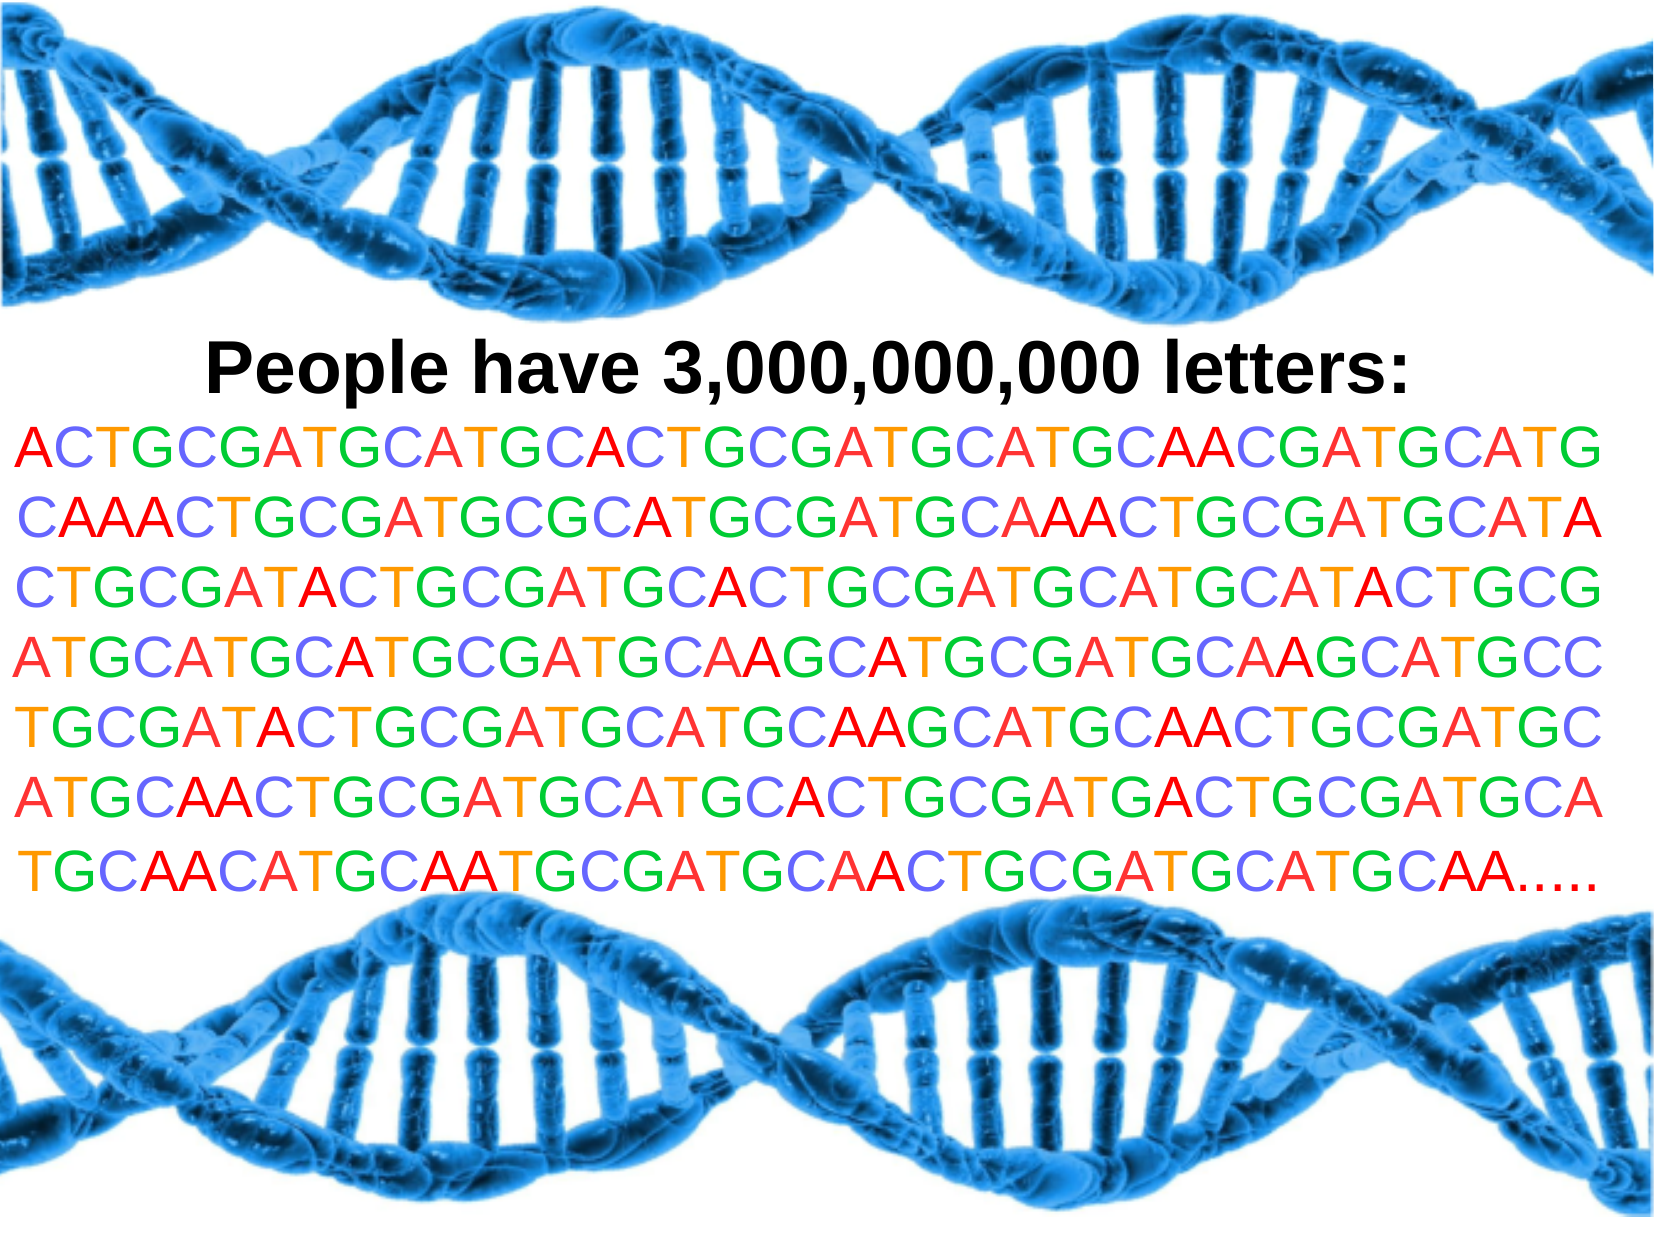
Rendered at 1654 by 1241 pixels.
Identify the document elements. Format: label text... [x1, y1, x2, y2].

text_box People have 3,000,000,000 letters: ACTGCGATGCATGCACTGCGATGCATGCAACGATGCATGCAAACTGCGATGCGCATGCGATGCAAACTGCGATGCATACTGCGATACTGCGATGCACTGCGATGCATGCATACTGCGATGCATGCATGCGATGCAAGCATGCGATGCAAGCATGCCTGCGATACTGCGATGCATGCAAGCATGCAACTGCGATGCATGCAACTGCGATGCATGCACTGCGATGACTGCGATGCATGCAACATGCAATGCGATGCAACTGCGATGCATGCAA..... [0, 318, 1618, 898]
picture [1, 0, 1653, 365]
picture [0, 850, 1654, 1217]
